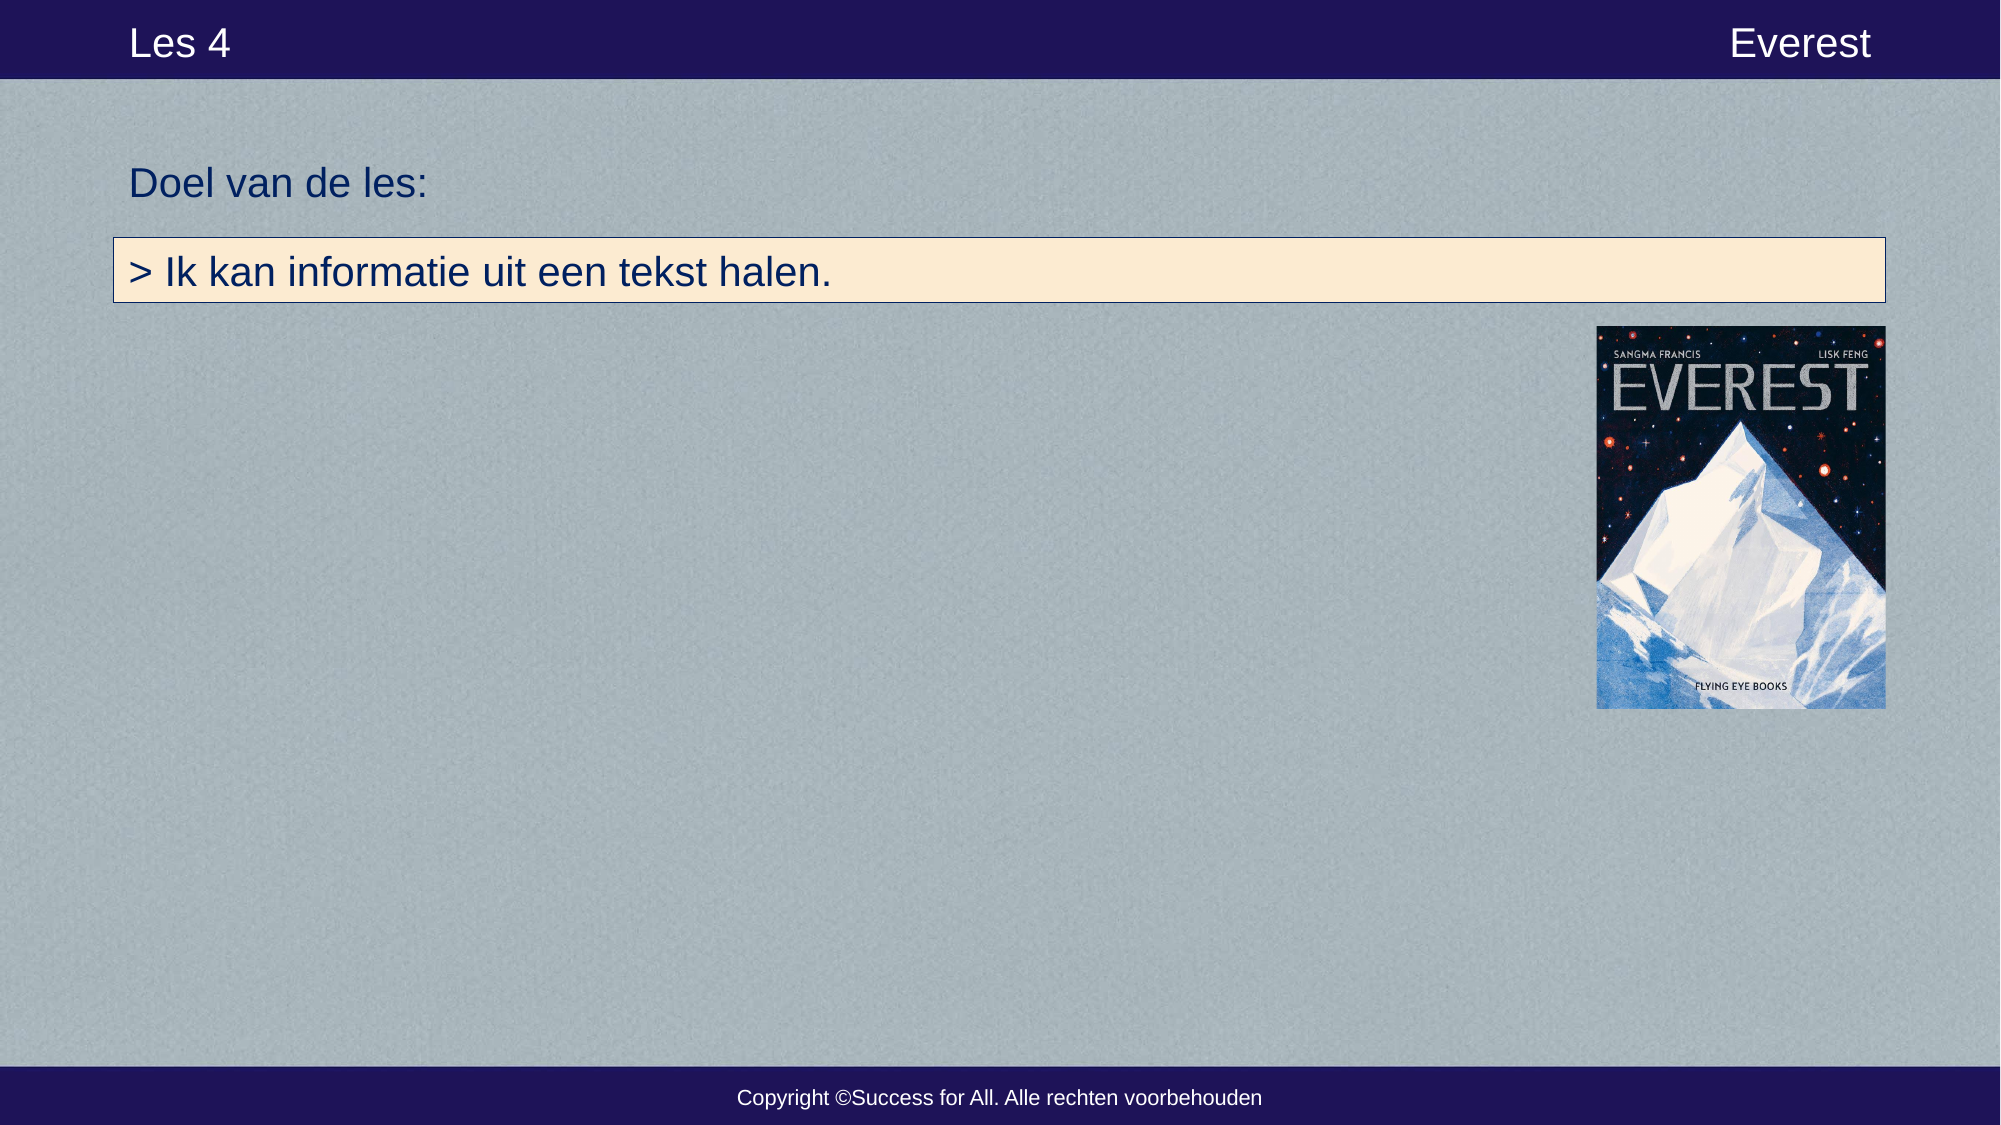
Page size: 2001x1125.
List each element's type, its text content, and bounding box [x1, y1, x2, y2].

text_box Copyright ©Success for All. Alle rechten voorbehouden [0, 1076, 2000, 1125]
text_box Les 4 [114, 8, 354, 73]
text_box Everest [999, 8, 1886, 73]
text_box > Ik kan informatie uit een tekst halen. [113, 237, 1886, 303]
picture [0, 0, 2001, 1125]
text_box Doel van de les: [113, 148, 1635, 214]
